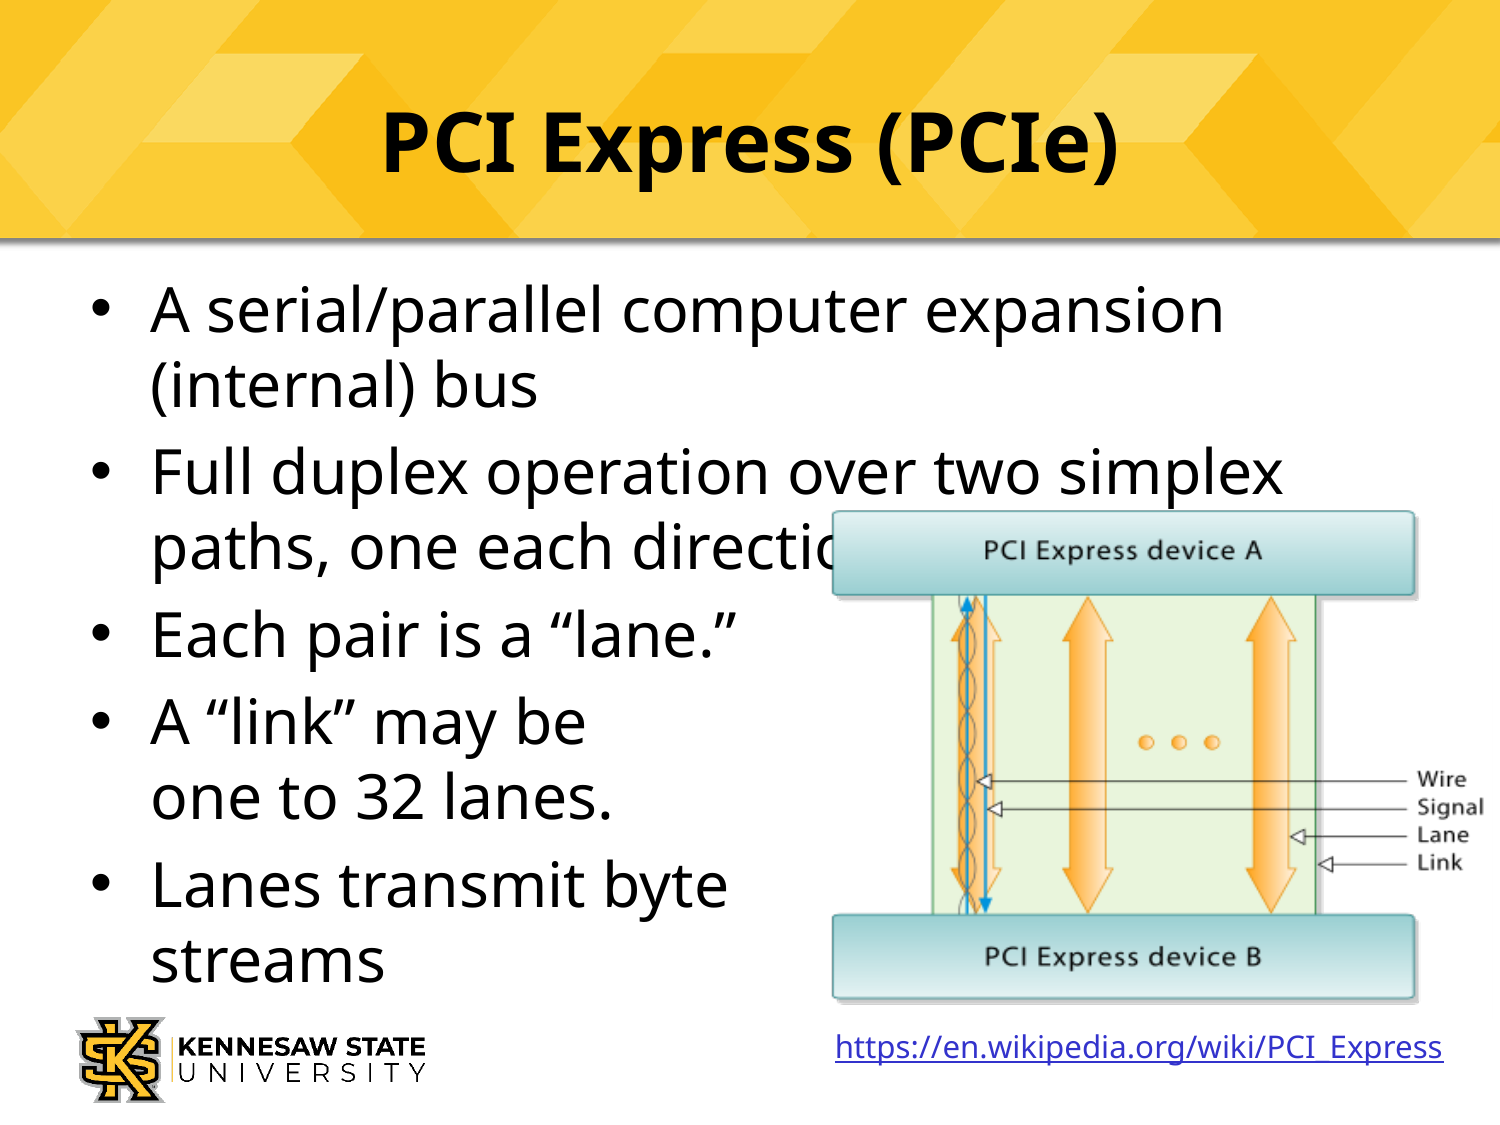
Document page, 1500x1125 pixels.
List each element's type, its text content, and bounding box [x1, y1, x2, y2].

list A serial/parallel computer expansion (internal) bus Full duplex operation over two simplex paths, one each direction. Each pair is a “lane.” A “link” may be one to 32 lanes. Lanes transmit byte streams [75, 262, 1425, 1005]
picture [75, 1017, 425, 1103]
picture [812, 497, 1494, 1019]
title PCI Express (PCIe) [75, 45, 1425, 233]
picture [0, 0, 1500, 251]
text_box https://en.wikipedia.org/wiki/PCI_Express [718, 1018, 1462, 1080]
